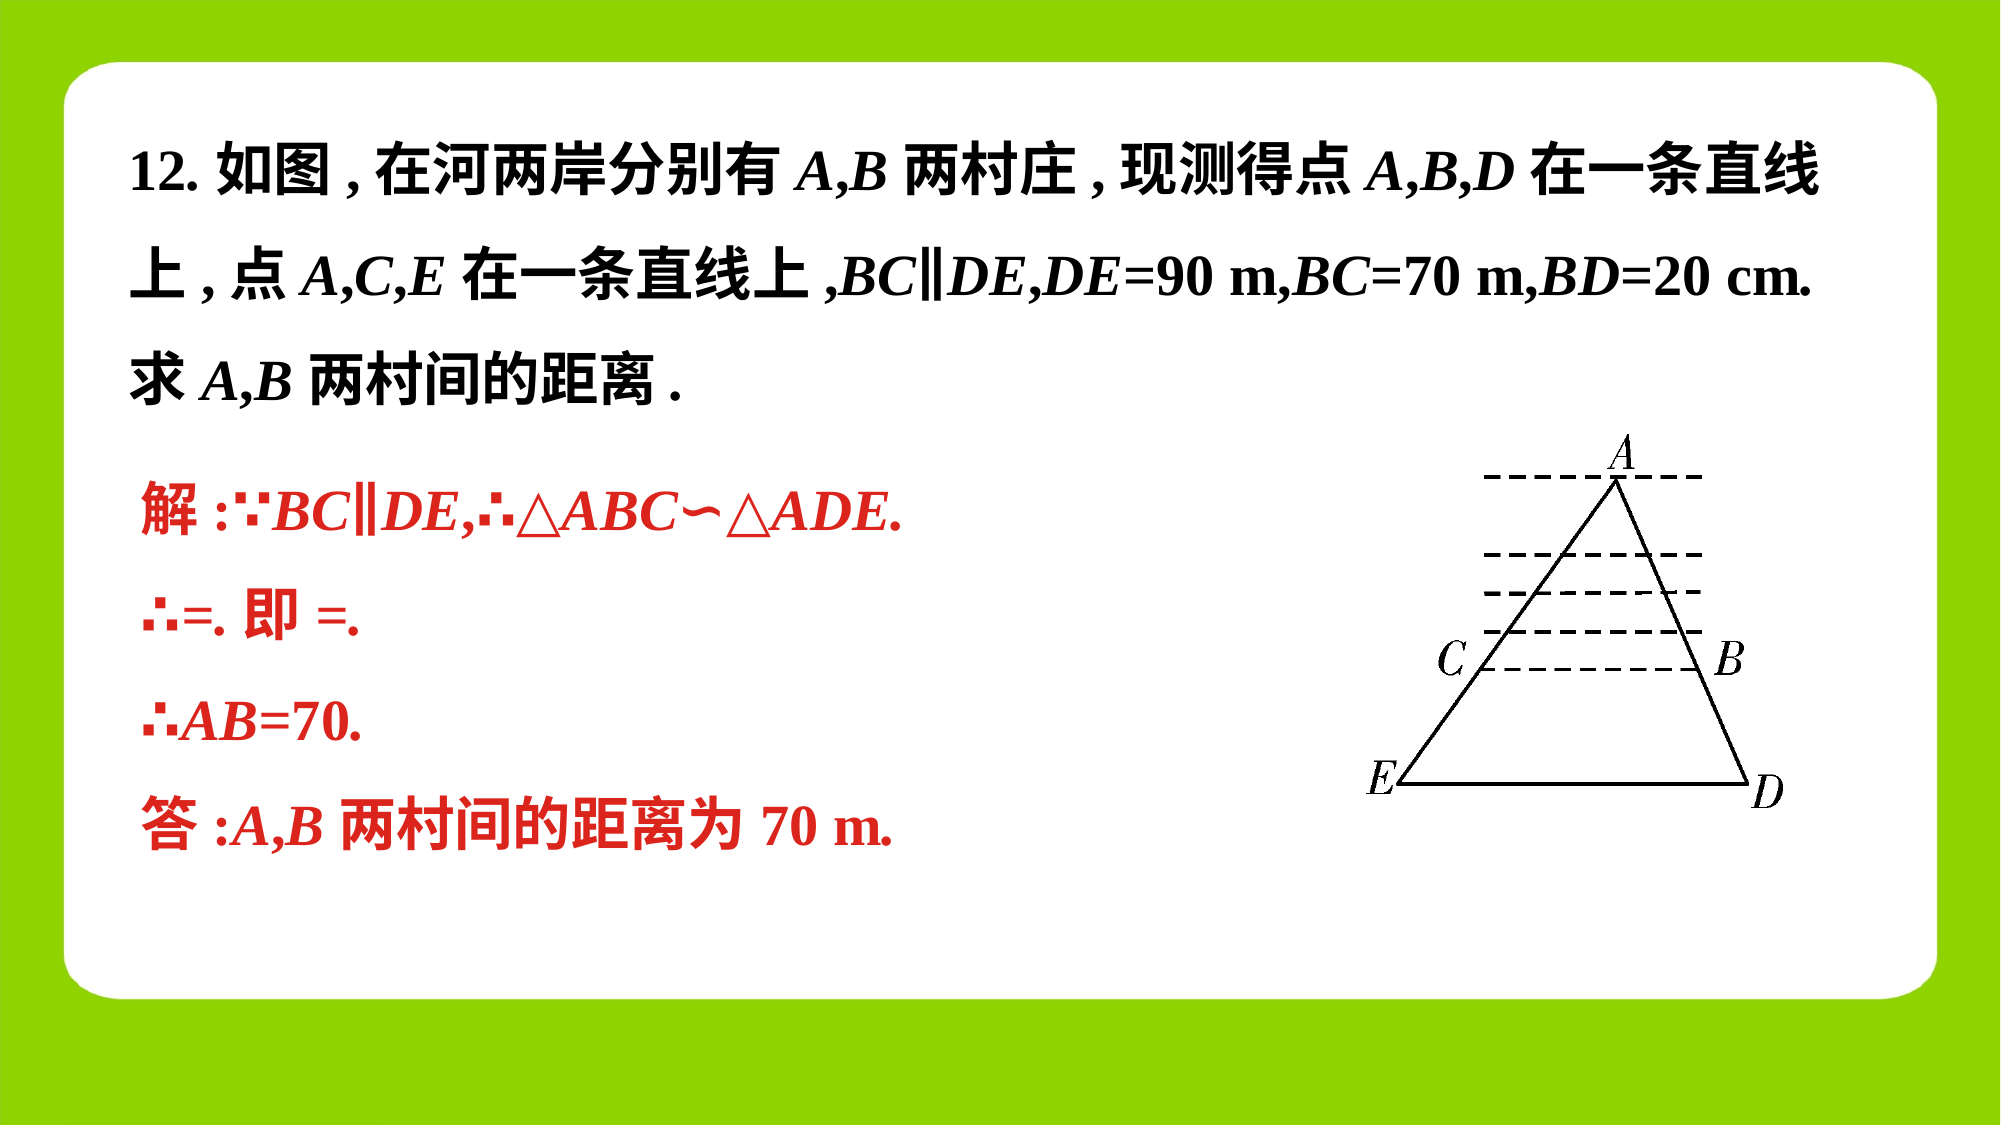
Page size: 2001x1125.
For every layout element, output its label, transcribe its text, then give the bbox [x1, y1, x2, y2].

text_box 12.如图,在河两岸分别有A,B两村庄,现测得点A,B,D在一条直线上,点A,C,E在一条直线上,BC∥DE,DE=90 m,BC=70 m,BD=20 cm.求A,B两村间的距离. [114, 90, 1851, 420]
picture [0, 0, 2001, 1125]
